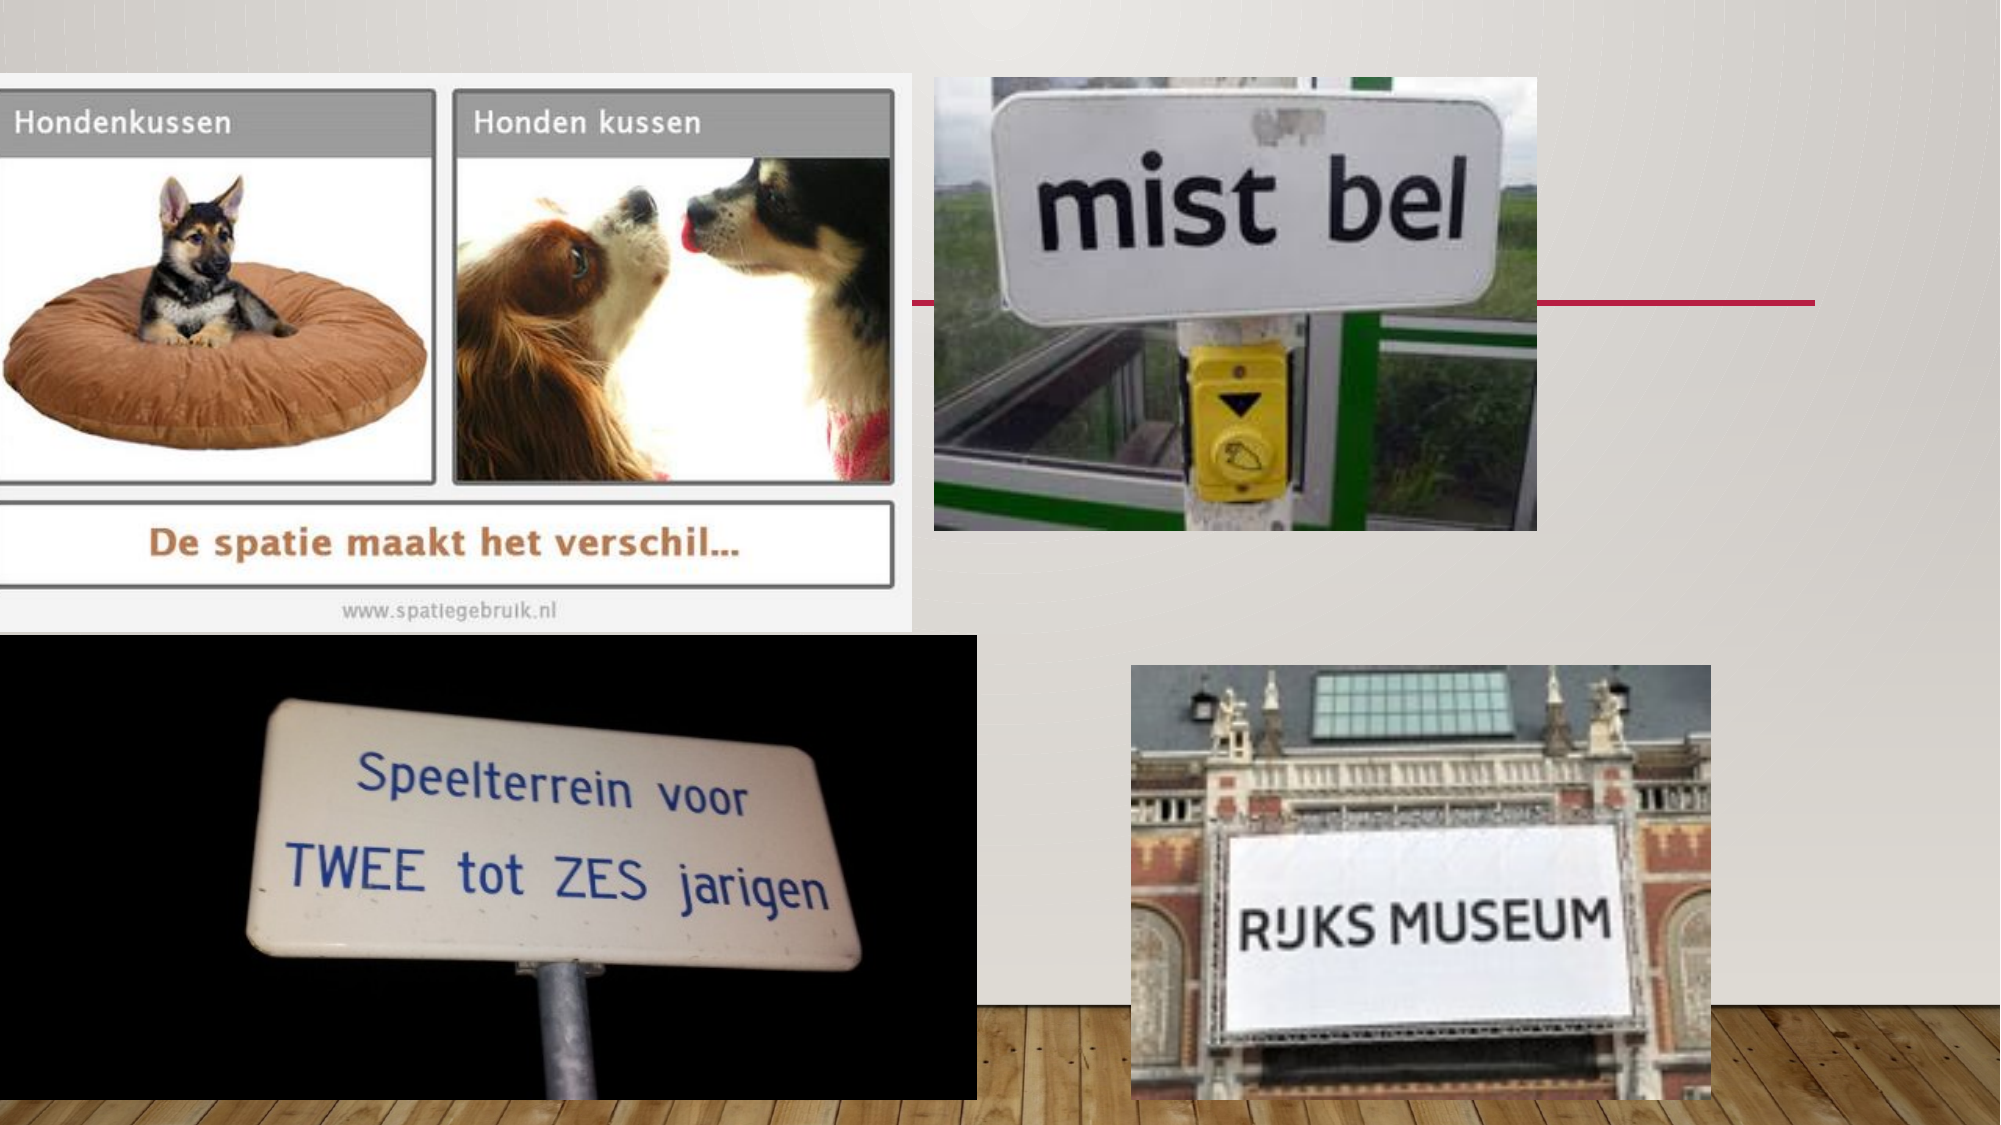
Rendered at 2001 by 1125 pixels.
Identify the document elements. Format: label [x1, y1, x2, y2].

picture [934, 77, 1537, 531]
picture [0, 635, 2000, 1125]
list [0, 73, 912, 632]
